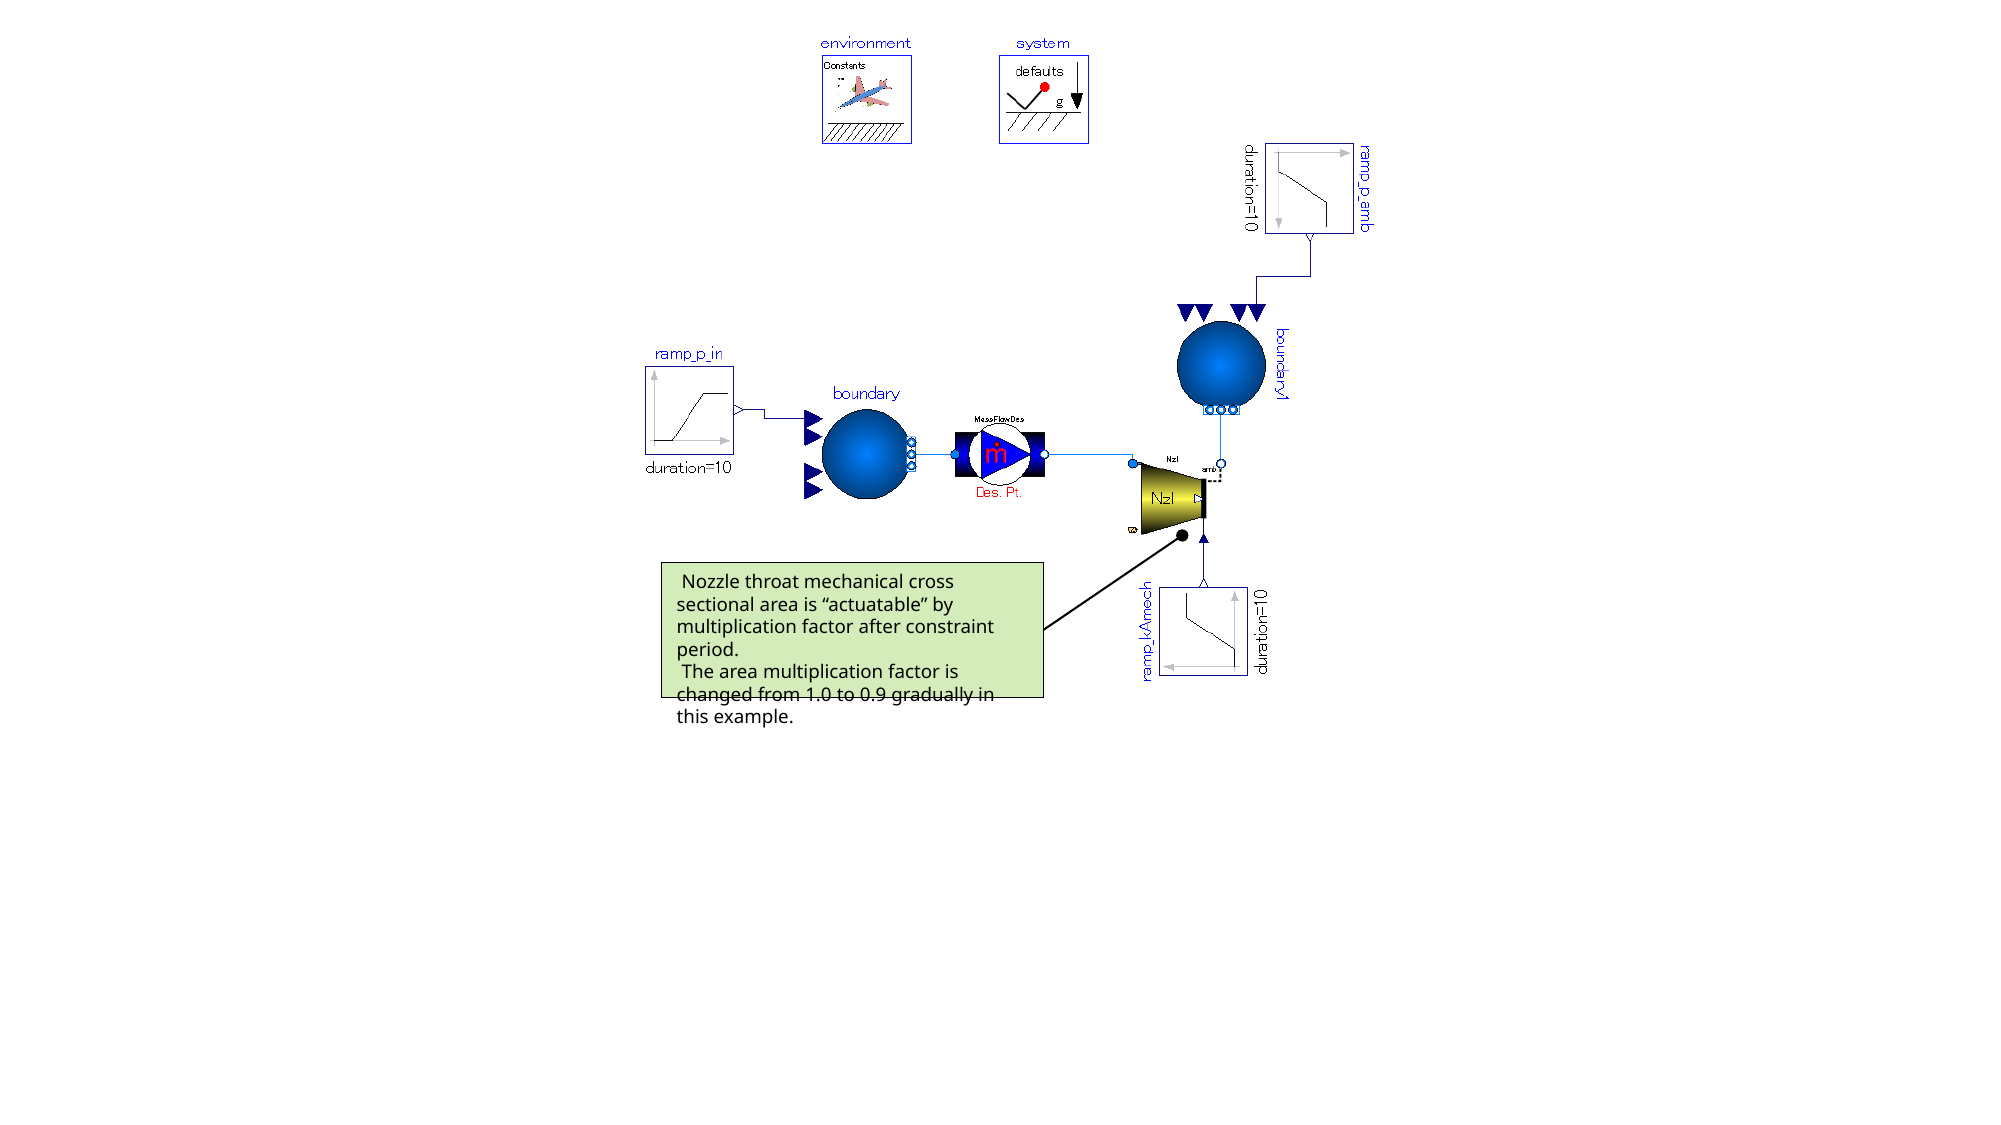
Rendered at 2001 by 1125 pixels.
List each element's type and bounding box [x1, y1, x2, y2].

text_box [1043, 535, 1183, 630]
picture [623, 11, 1377, 698]
